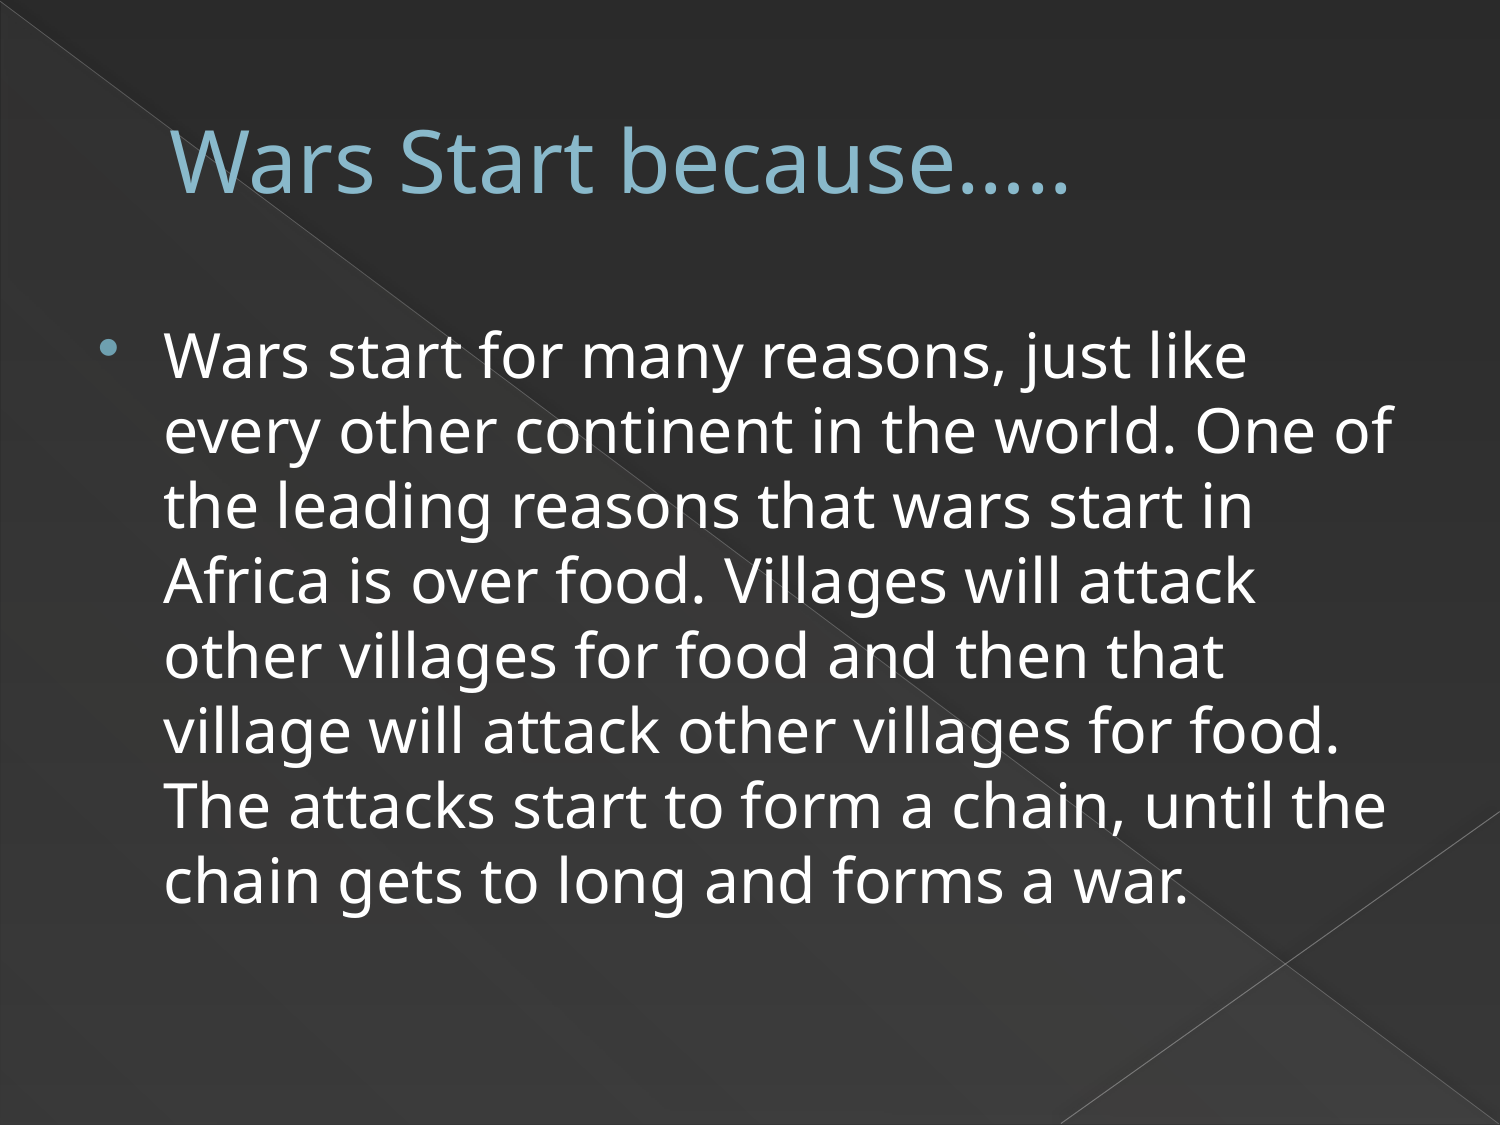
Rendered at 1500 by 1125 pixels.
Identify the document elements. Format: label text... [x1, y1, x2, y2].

title Wars Start because….. [75, 43, 1425, 274]
list Wars start for many reasons, just like every other continent in the world. One of the leading reasons that wars start in Africa is over food. Villages will attack other villages for food and then that village will attack other villages for food. The attacks start to form a chain, until the chain gets to long and forms a war. [75, 308, 1425, 1059]
